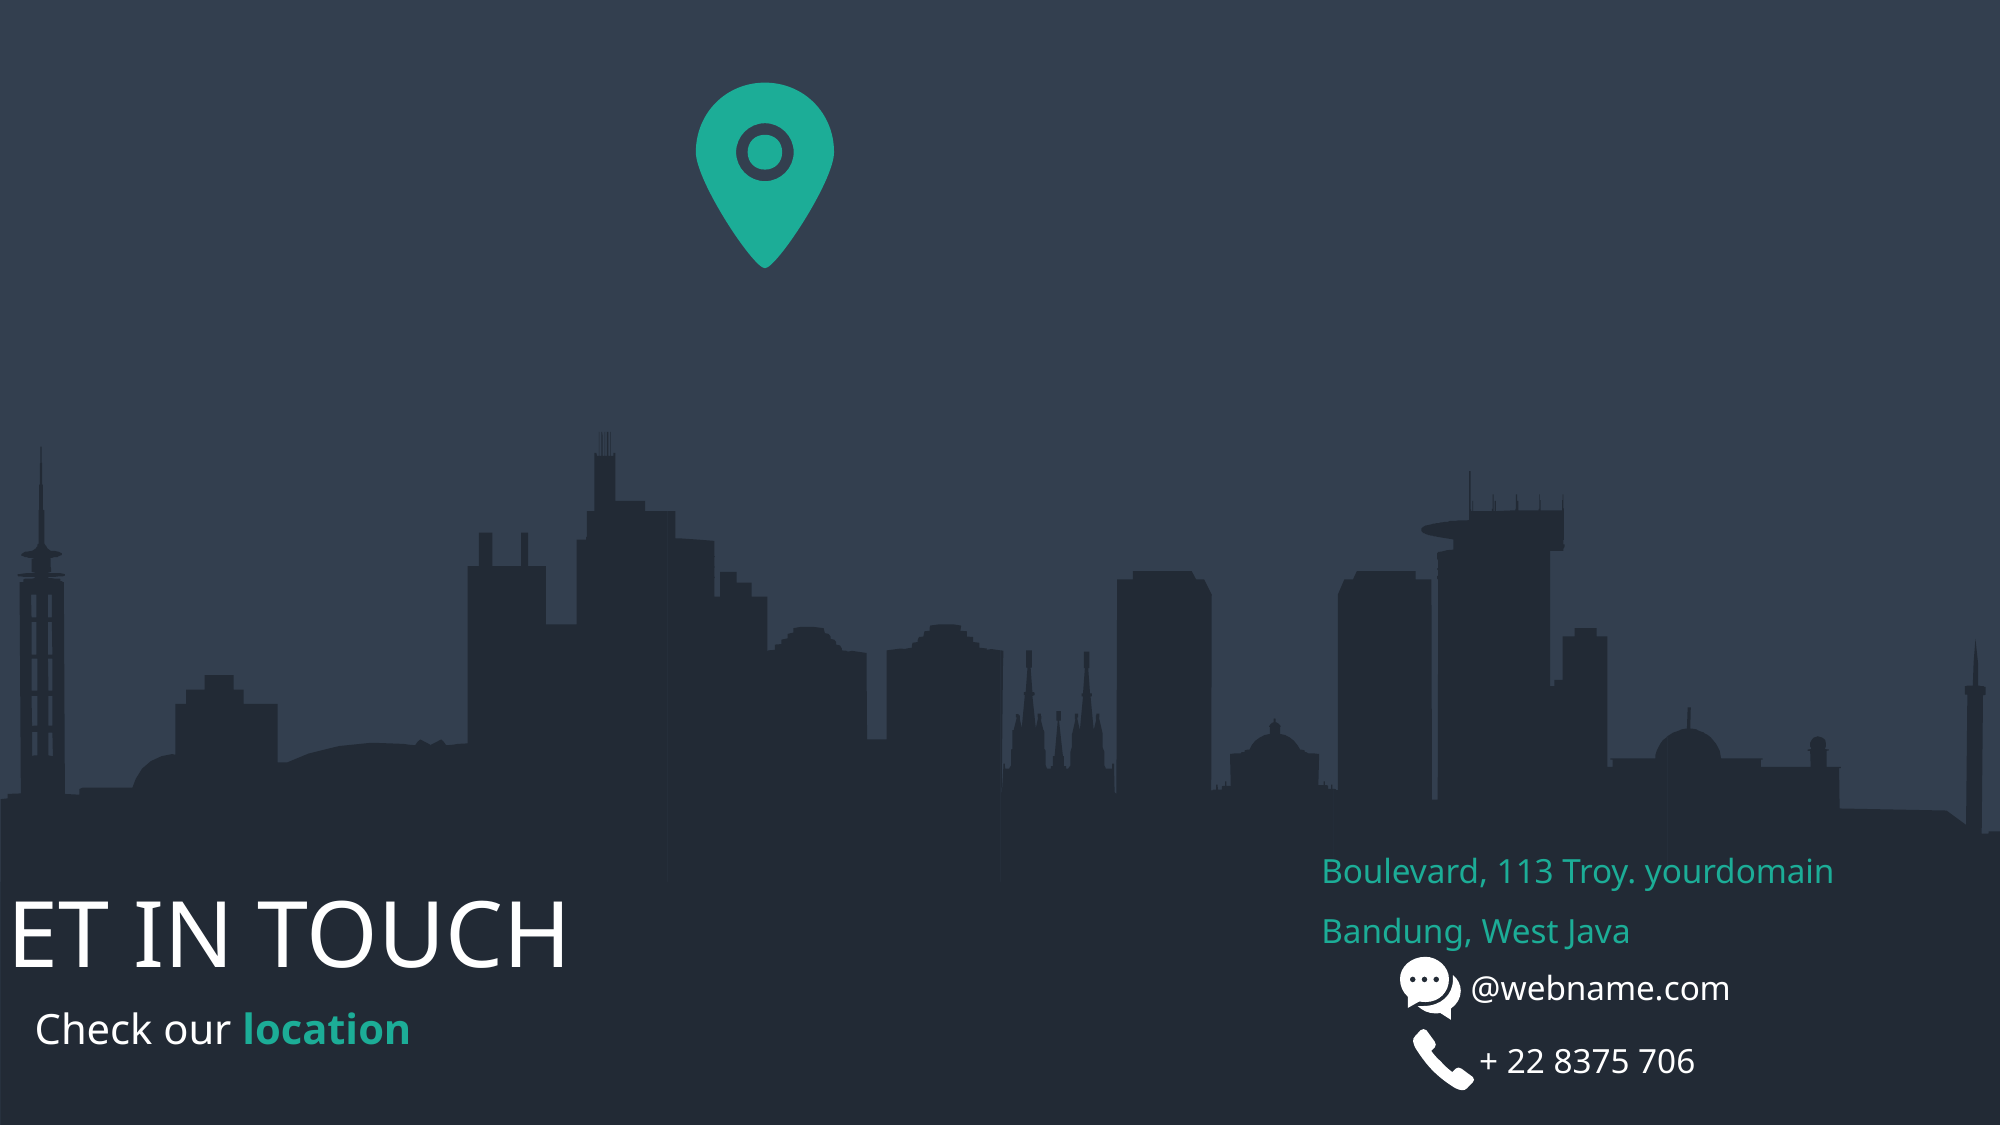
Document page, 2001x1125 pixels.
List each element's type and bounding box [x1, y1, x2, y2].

text_box [695, 82, 835, 269]
text_box [0, 431, 2000, 1125]
